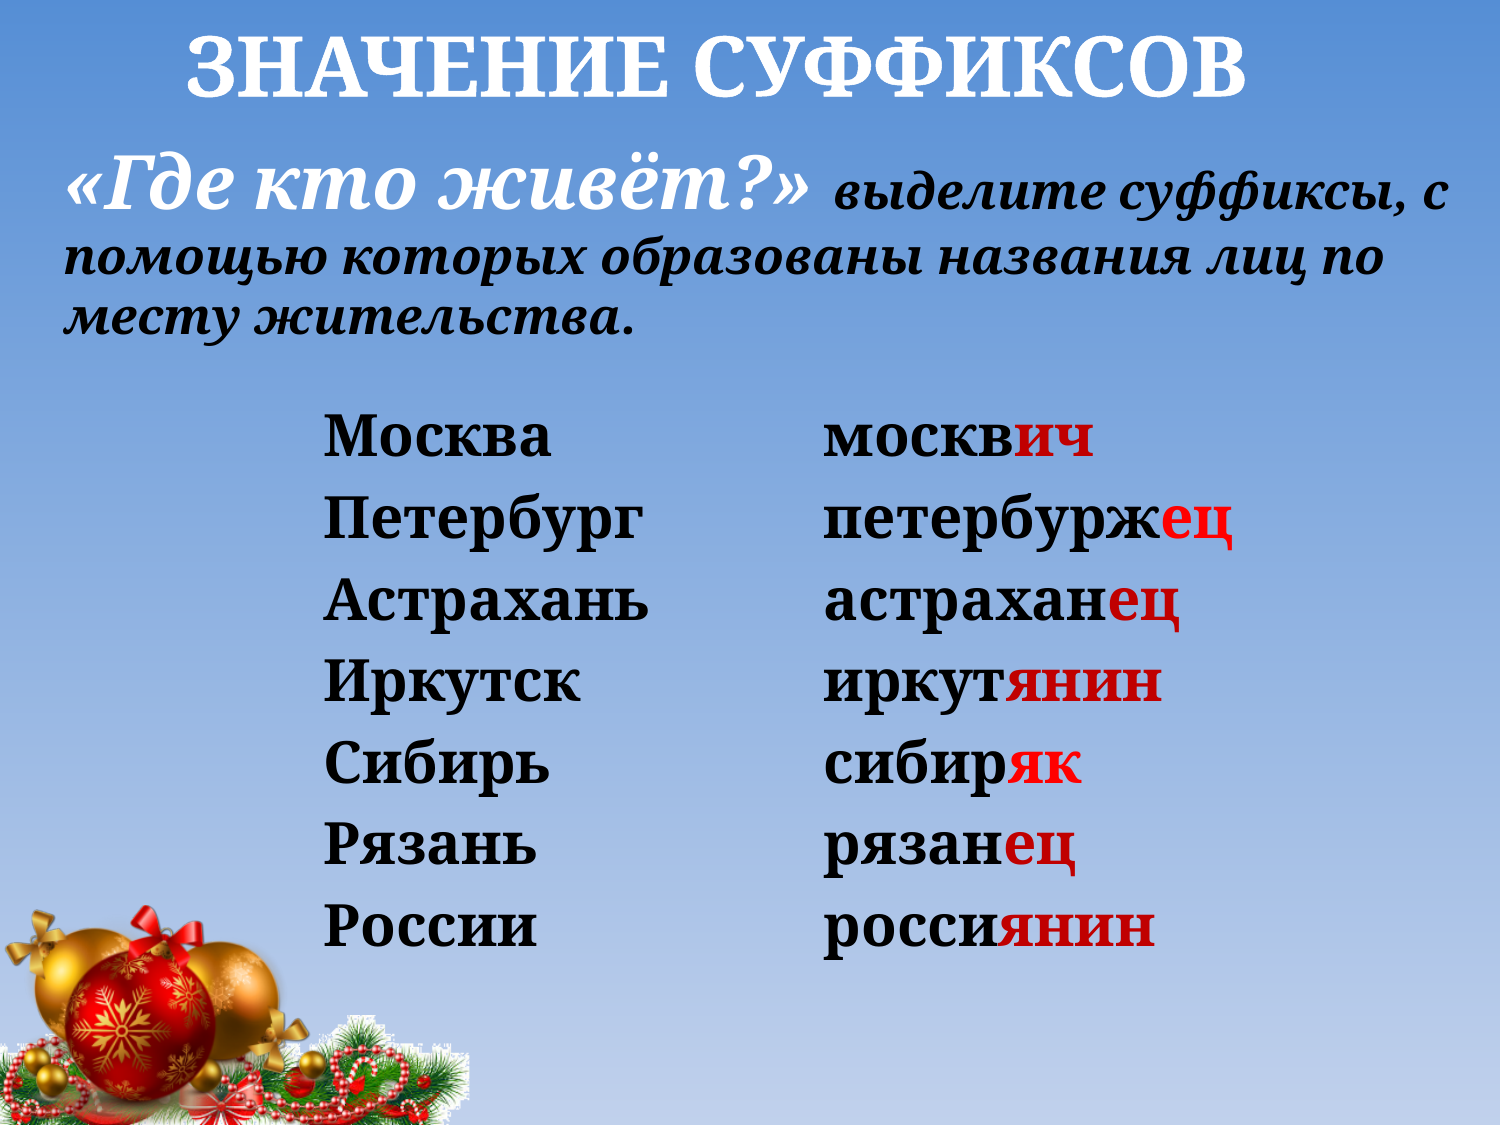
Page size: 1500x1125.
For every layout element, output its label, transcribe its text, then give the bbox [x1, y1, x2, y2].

text_box «Где кто живёт?» выделите суффиксы, с помощью которых образованы названия лиц по месту жительства. [48, 126, 1468, 352]
title Значение суффиксов [17, 5, 1500, 145]
picture [0, 905, 470, 1125]
text_box [51, 343, 786, 959]
text_box Москва Петербург Астрахань Иркутск Сибирь Рязань России [308, 391, 757, 1059]
text_box москвич петербуржец астраханец иркутянин сибиряк рязанец россиянин [809, 391, 1258, 1059]
